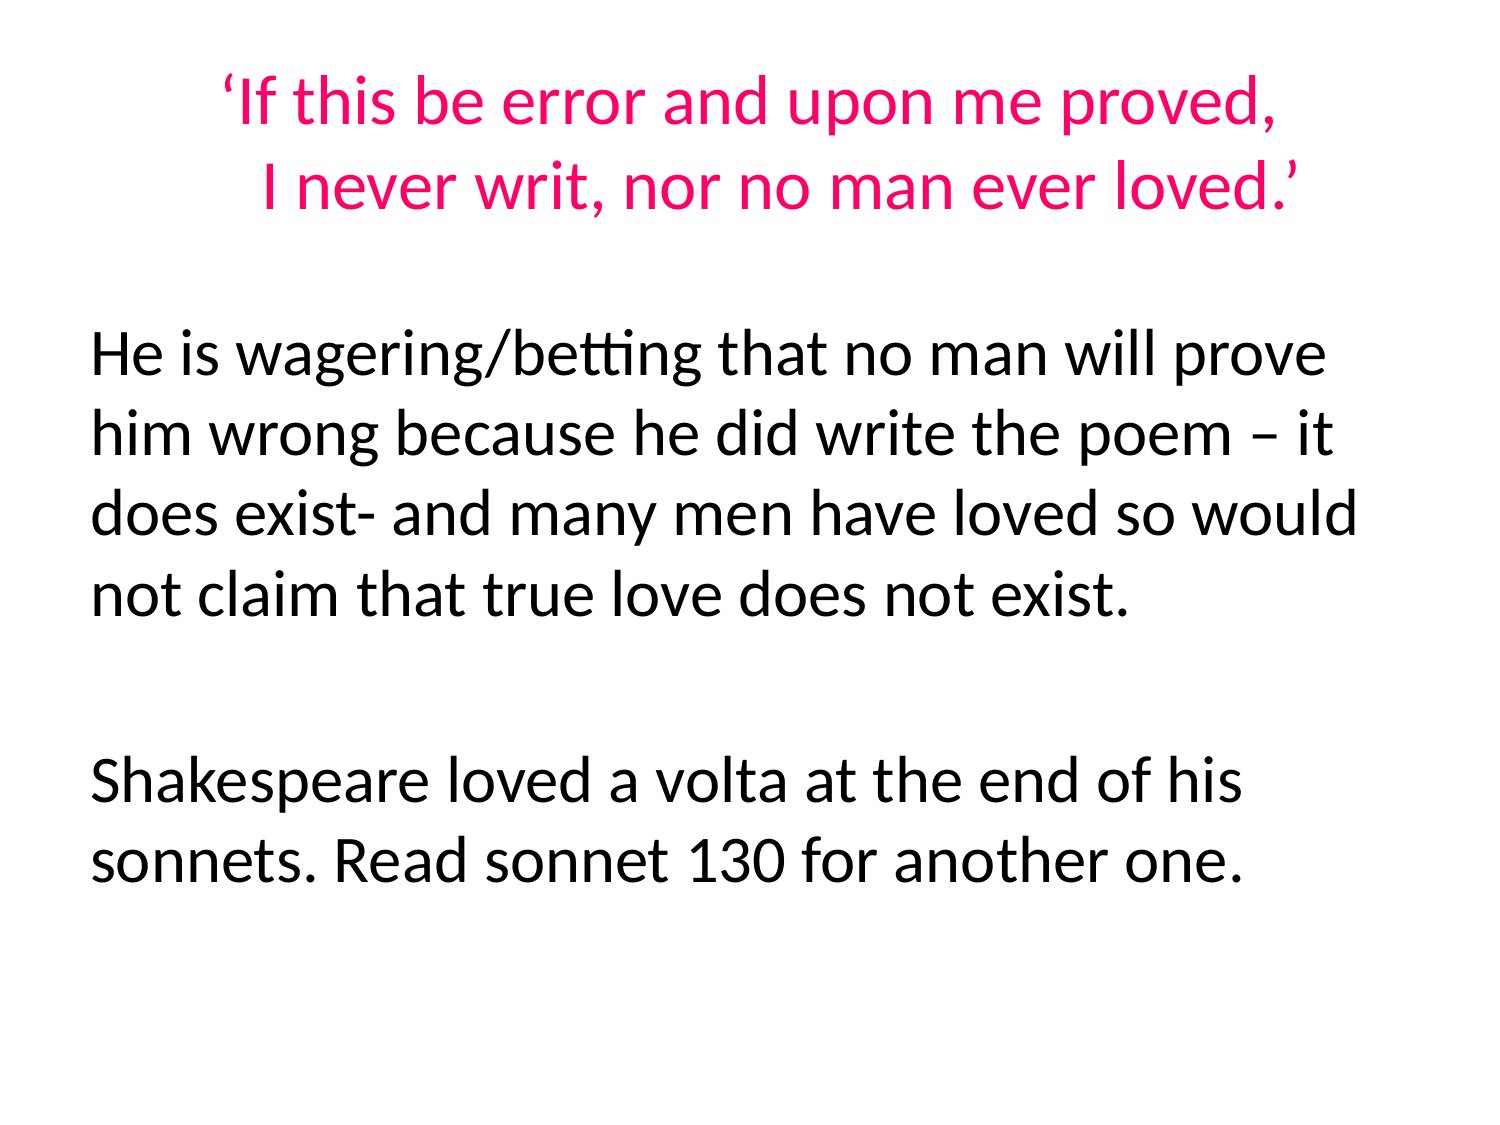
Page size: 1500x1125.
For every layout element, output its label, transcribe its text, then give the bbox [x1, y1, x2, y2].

title ‘If this be error and upon me proved, I never writ, nor no man ever loved.’ [75, 45, 1425, 233]
list He is wagering/betting that no man will prove him wrong because he did write the poem – it does exist- and many men have loved so would not claim that true love does not exist. Shakespeare loved a volta at the end of his sonnets. Read sonnet 130 for another one. [75, 233, 1425, 1083]
